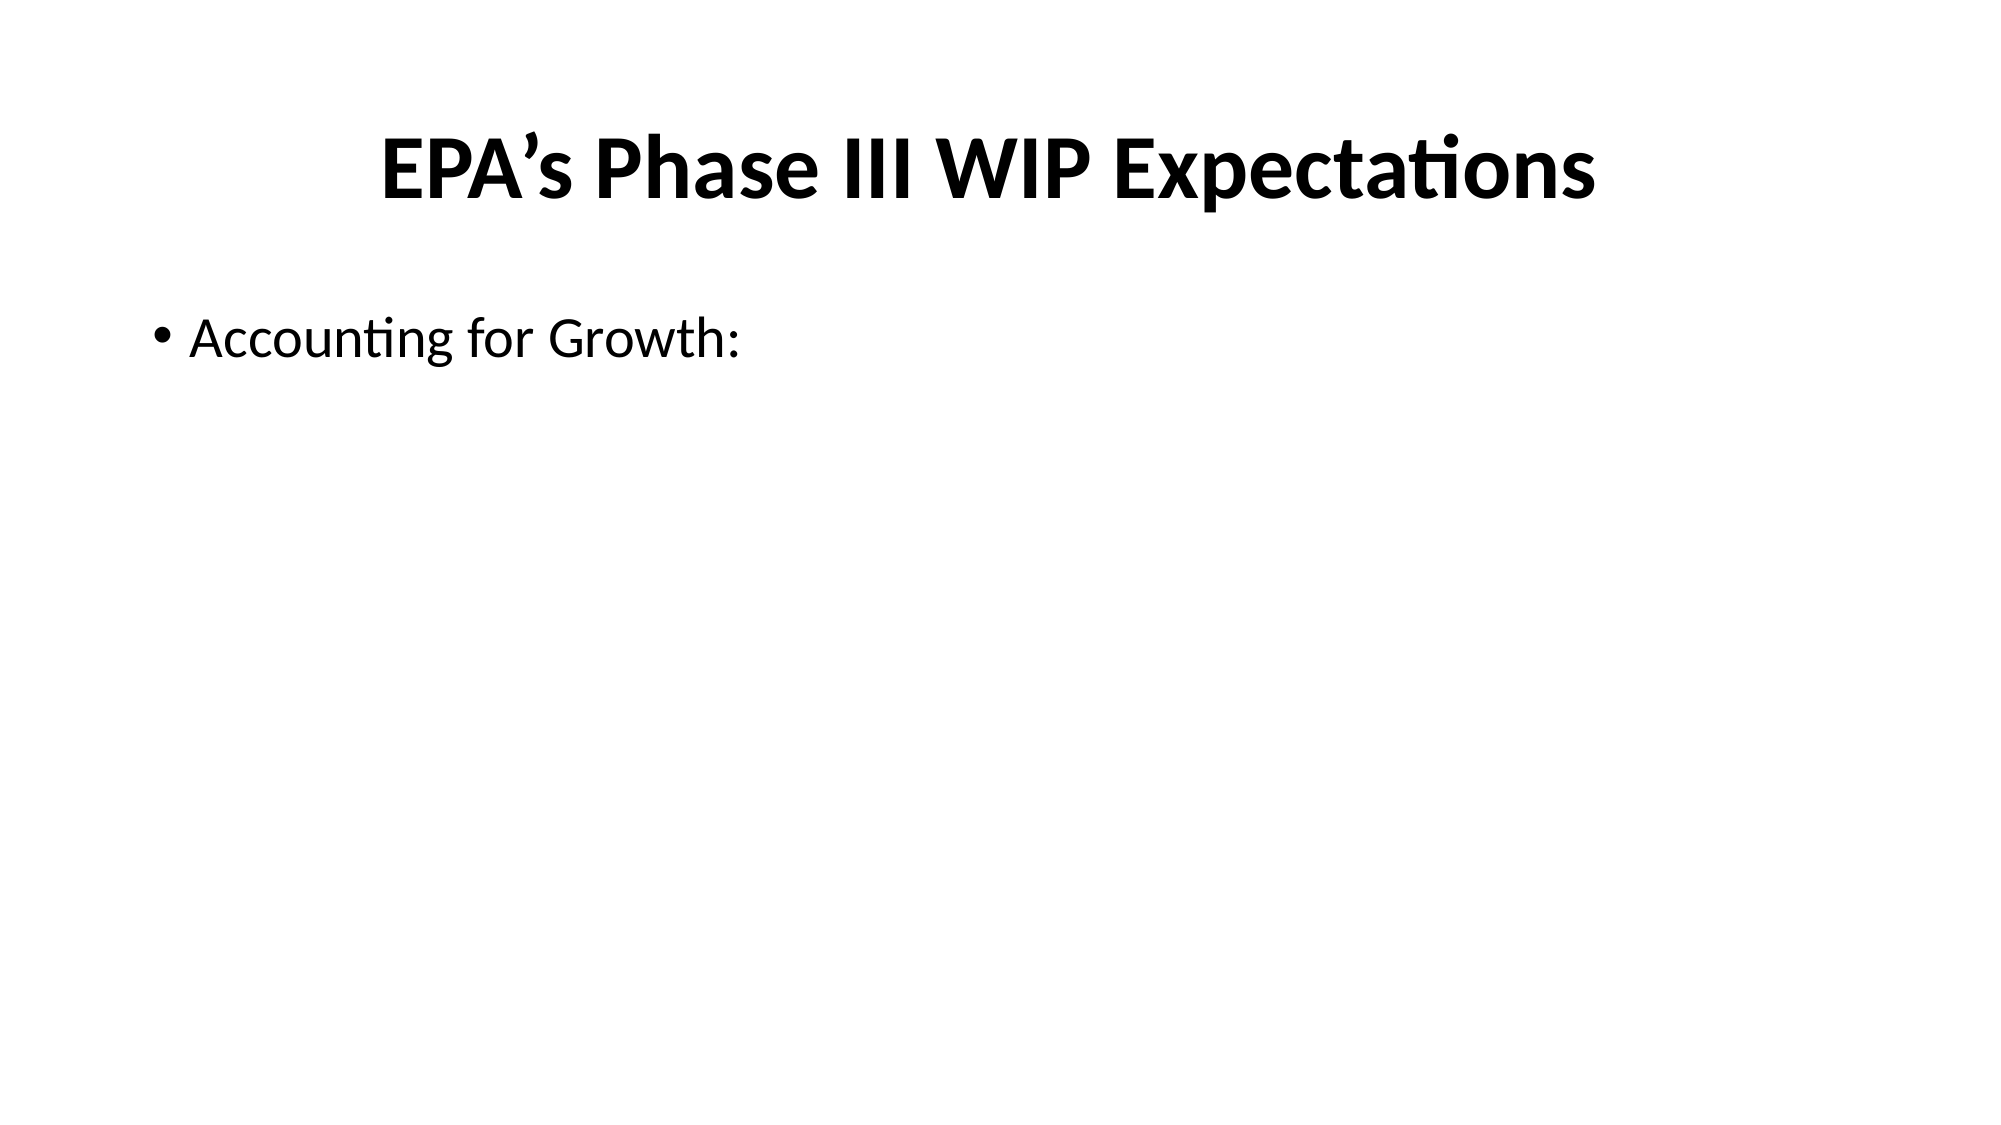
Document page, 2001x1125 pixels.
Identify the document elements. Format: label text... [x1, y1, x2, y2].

title EPA’s Phase III WIP Expectations [137, 59, 1863, 278]
list Accounting for Growth: [137, 299, 1863, 1014]
